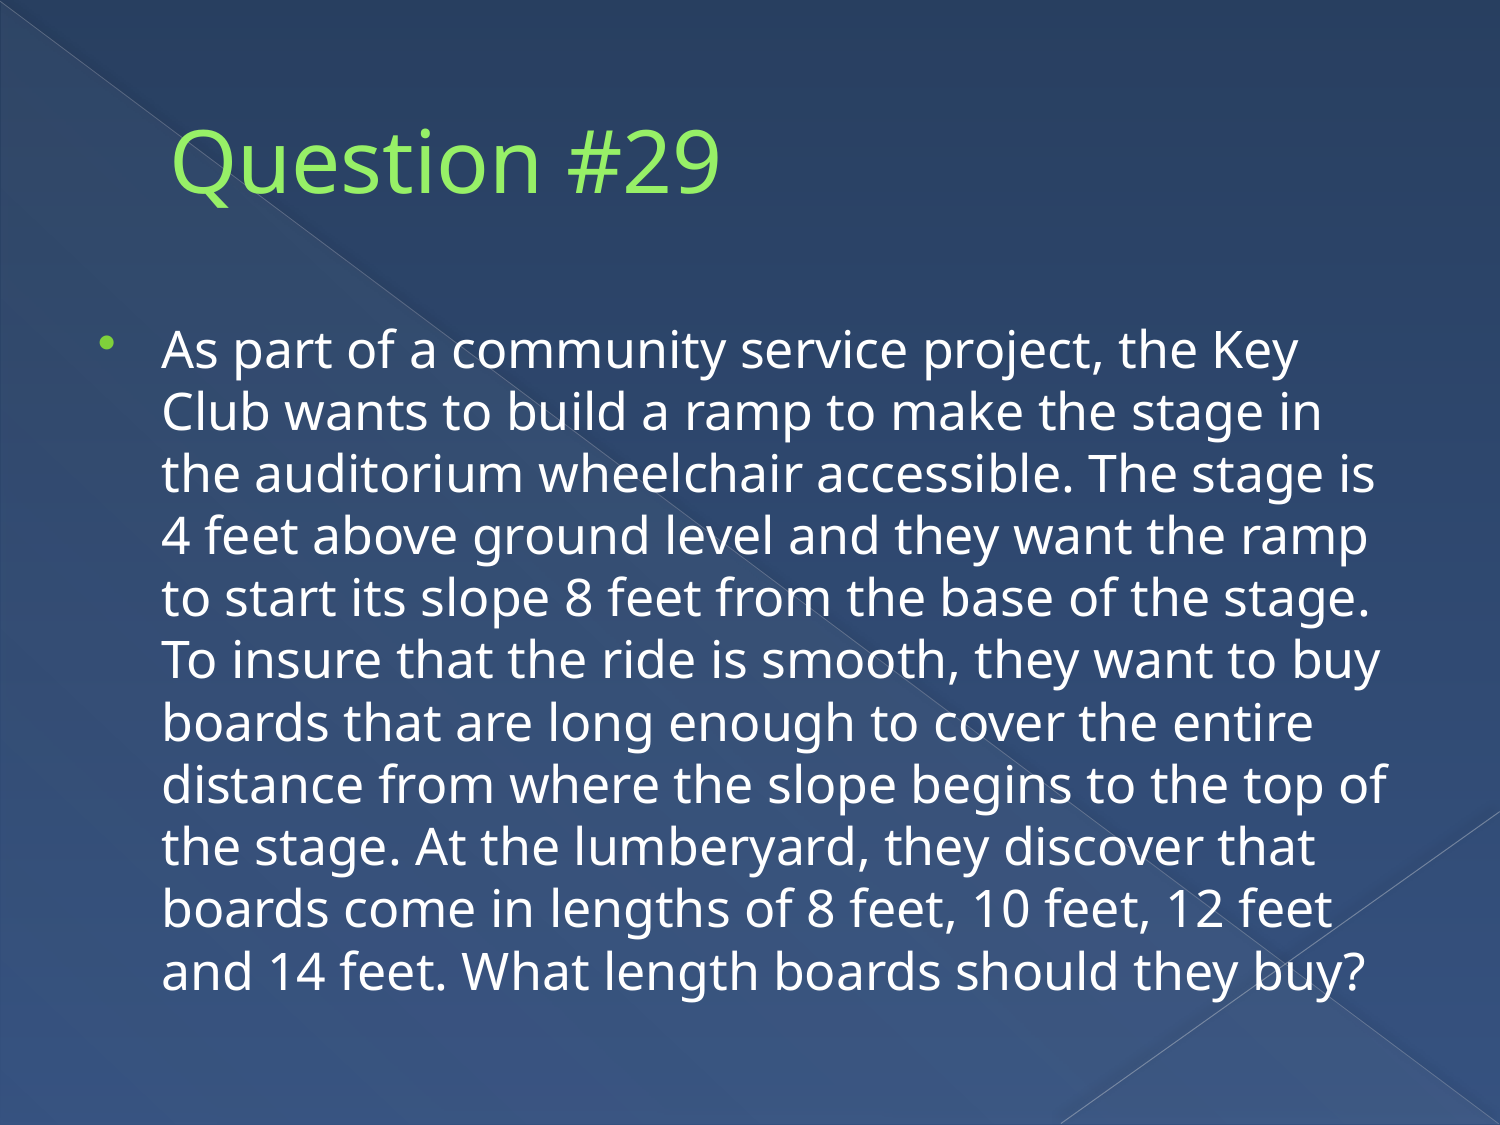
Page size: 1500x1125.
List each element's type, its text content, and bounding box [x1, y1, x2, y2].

title Question #29 [75, 43, 1425, 274]
list As part of a community service project, the Key Club wants to build a ramp to make the stage in the auditorium wheelchair accessible. The stage is 4 feet above ground level and they want the ramp to start its slope 8 feet from the base of the stage. To insure that the ride is smooth, they want to buy boards that are long enough to cover the entire distance from where the slope begins to the top of the stage. At the lumberyard, they discover that boards come in lengths of 8 feet, 10 feet, 12 feet and 14 feet. What length boards should they buy? [75, 308, 1425, 1059]
